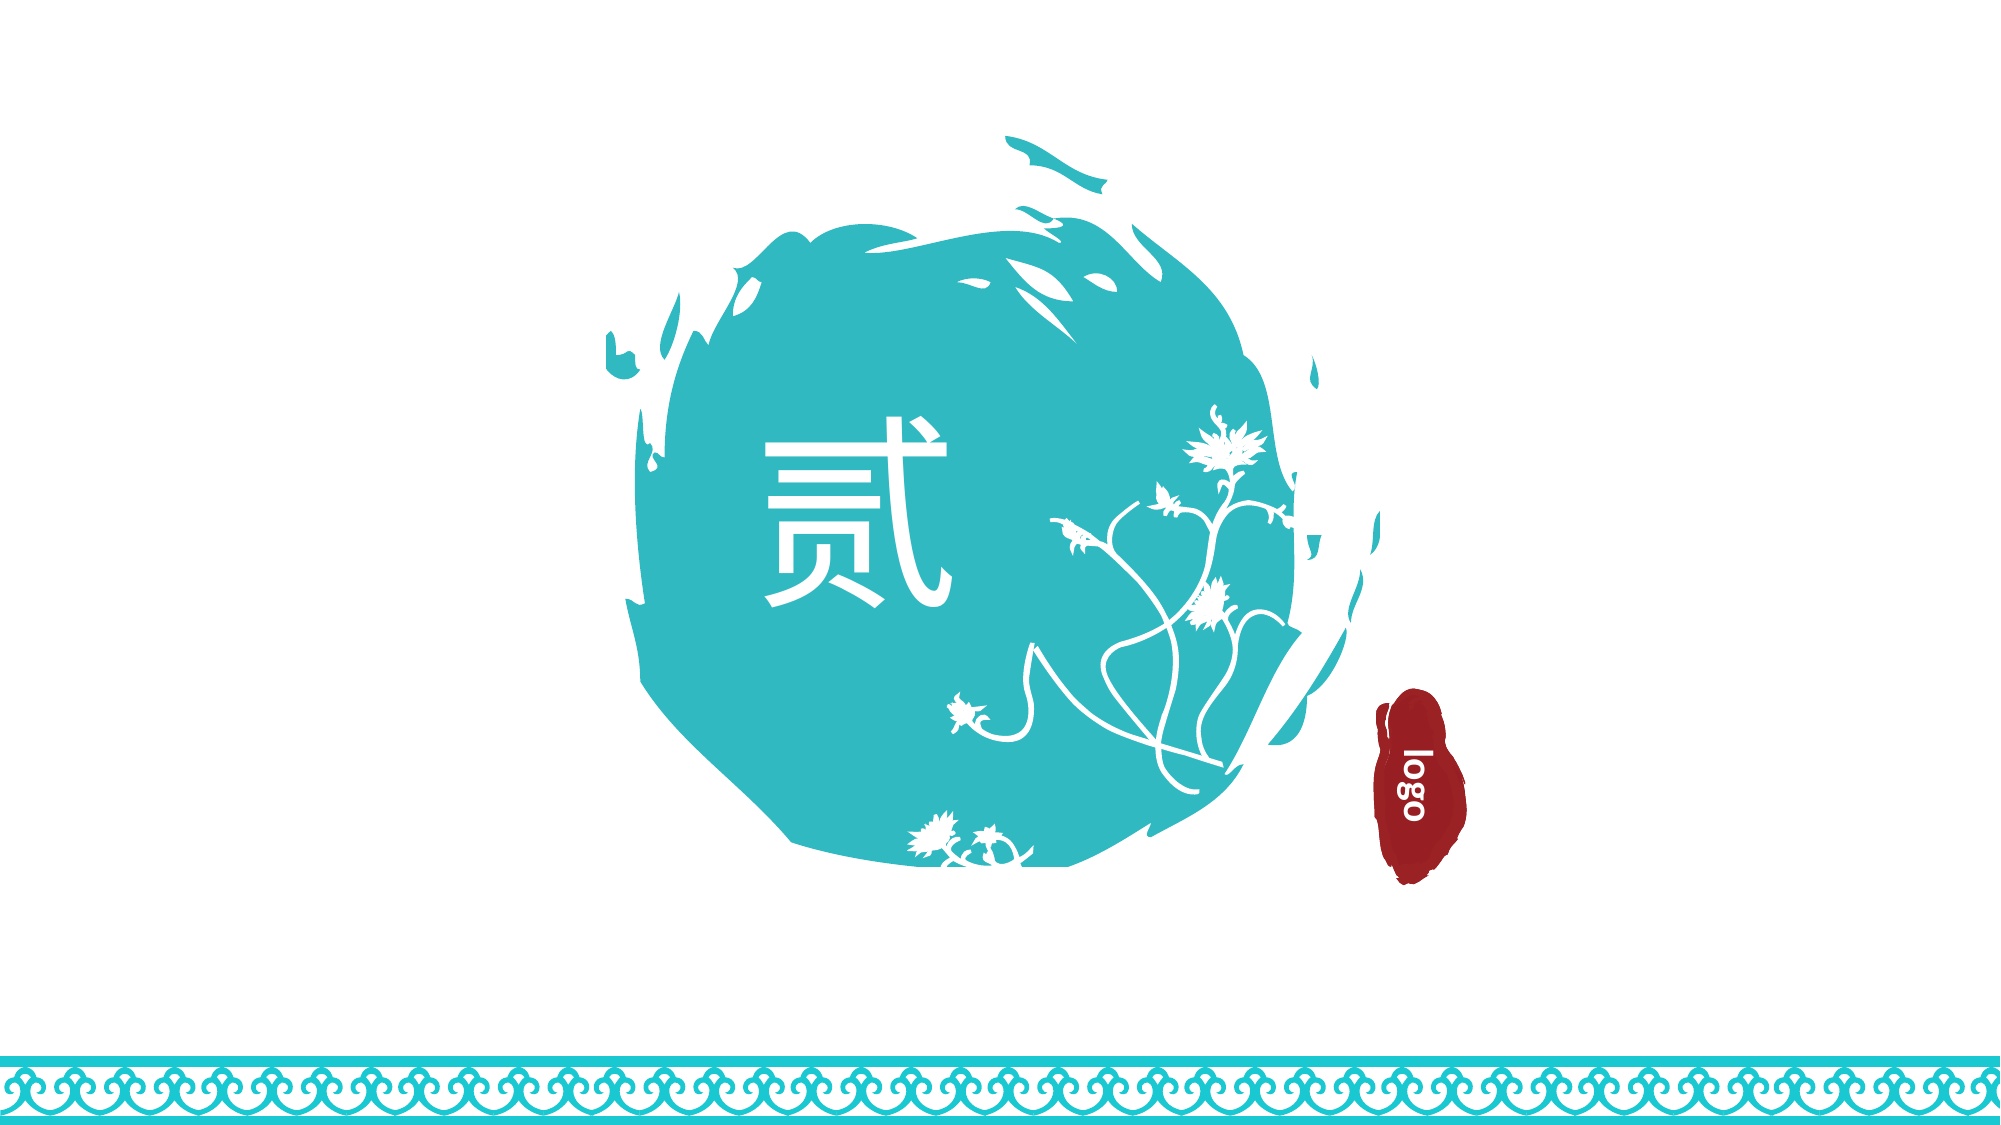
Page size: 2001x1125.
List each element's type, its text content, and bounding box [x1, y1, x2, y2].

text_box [1373, 687, 1467, 985]
text_box 贰 [737, 375, 869, 641]
